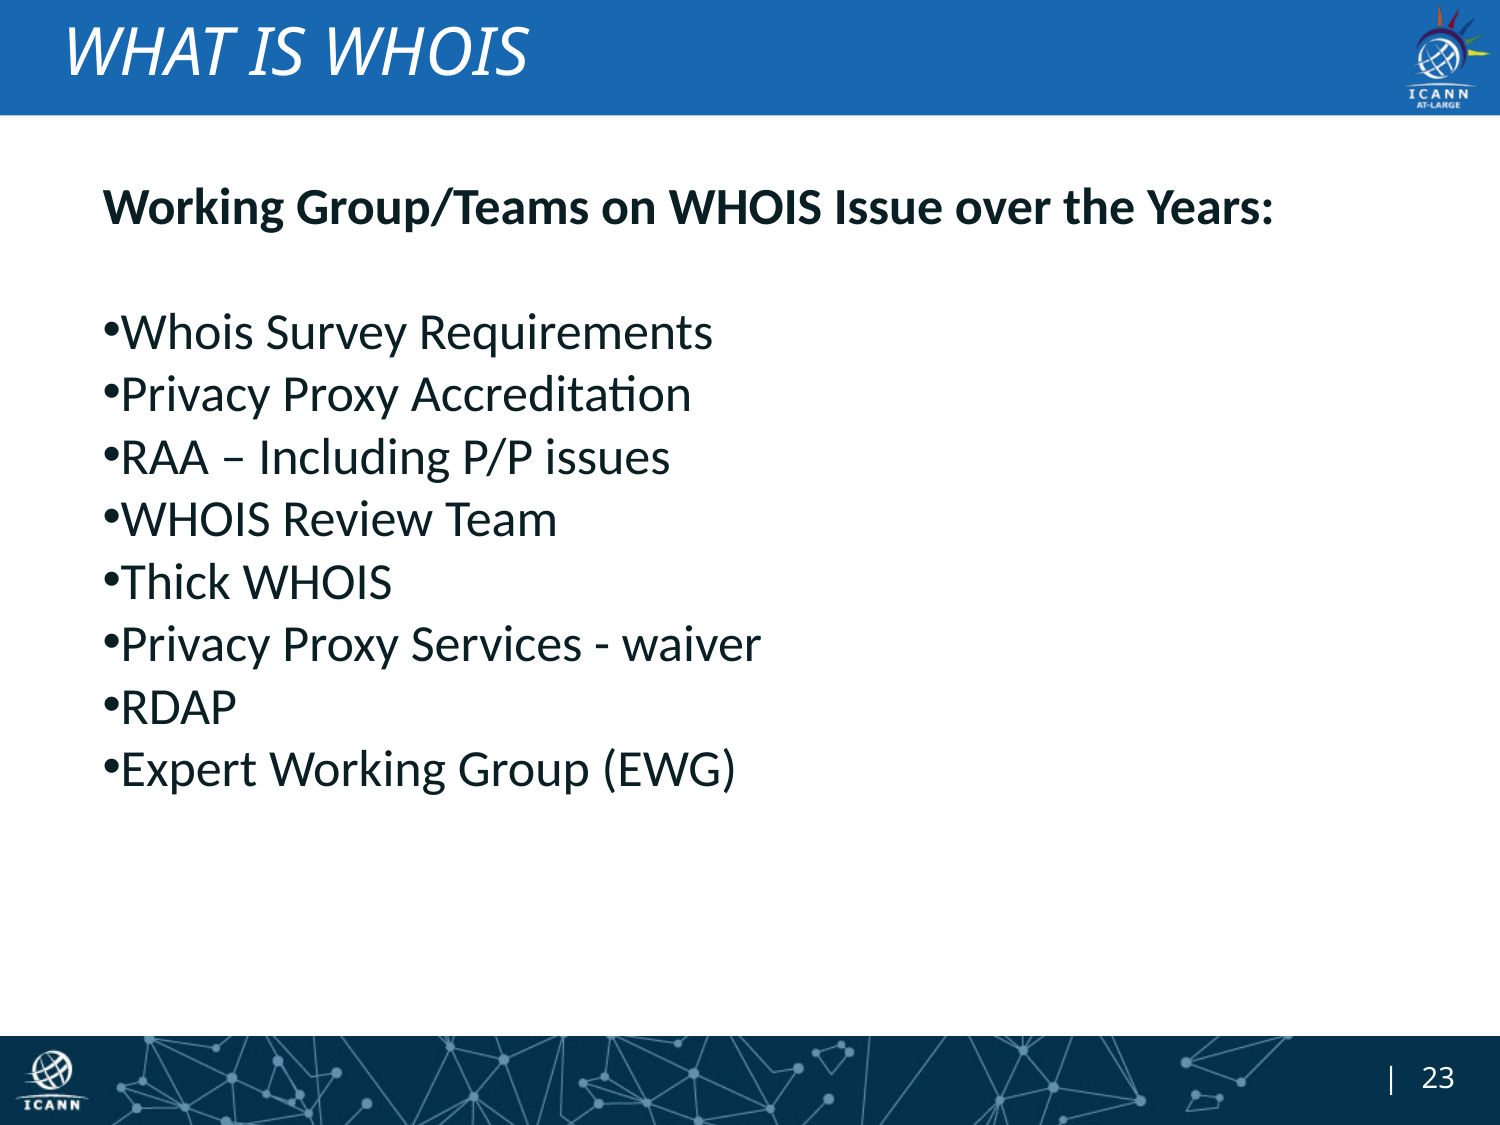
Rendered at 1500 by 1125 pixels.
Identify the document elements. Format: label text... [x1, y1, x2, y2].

text_box Working Group/Teams on WHOIS Issue over the Years: Whois Survey Requirements Privacy Proxy Accreditation RAA – Including P/P issues WHOIS Review Team Thick WHOIS Privacy Proxy Services - waiver RDAP Expert Working Group (EWG) [87, 164, 1417, 975]
picture [1389, 0, 1493, 112]
title WHAT IS WHOIS [0, 0, 1388, 116]
picture [0, 1036, 1500, 1125]
title WHAT IS WHOIS [1493, 0, 1500, 116]
